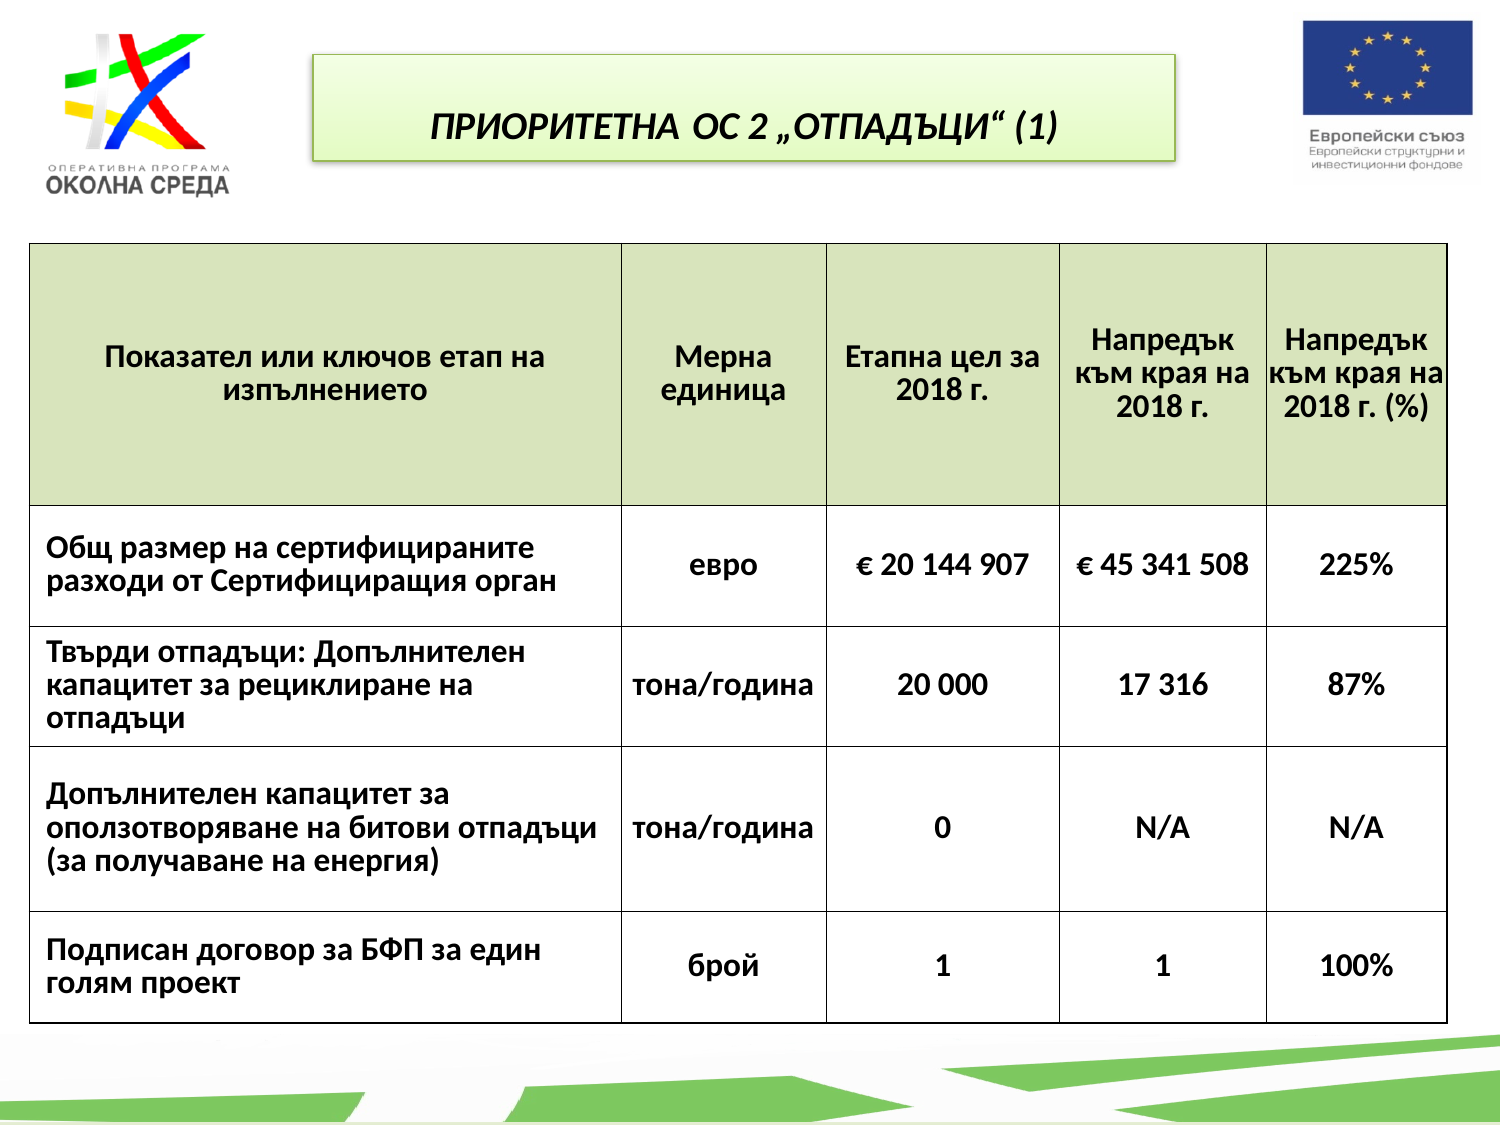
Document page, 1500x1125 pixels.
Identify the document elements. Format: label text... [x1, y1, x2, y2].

table_header Мерна единица [622, 244, 826, 505]
table_cell брой [622, 912, 826, 1022]
table_cell N/A [1060, 747, 1266, 911]
table_header Показател или ключов етап на изпълнението [30, 244, 621, 505]
table_cell Твърди отпадъци: Допълнителен капацитет за рециклиране на отпадъци [30, 627, 621, 746]
text_box ПРИОРИТЕТНА ОС 2 „ОТПАДЪЦИ“ (1) [312, 54, 1176, 162]
table_cell Общ размер на сертифицираните разходи от Сертифициращия орган [30, 506, 621, 626]
picture [1293, 12, 1481, 185]
text_box [29, 656, 1470, 1033]
table_cell тона/година [622, 627, 826, 746]
table_header Етапна цел за 2018 г. [827, 244, 1059, 505]
table_cell 1 [827, 912, 1059, 1022]
table_cell N/A [1267, 747, 1446, 911]
table_header Напредък към края на 2018 г. [1060, 244, 1266, 505]
table_cell 225% [1267, 506, 1446, 626]
table_cell 100% [1267, 912, 1446, 1022]
table_cell тона/година [622, 747, 826, 911]
table_cell Подписан договор за БФП за един голям проект [30, 912, 621, 1022]
table_cell € 45 341 508 [1060, 506, 1266, 626]
picture [0, 1034, 1500, 1122]
table_cell 87% [1267, 627, 1446, 746]
table_cell 20 000 [827, 627, 1059, 746]
table_cell евро [622, 506, 826, 626]
table_cell 17 316 [1060, 627, 1266, 746]
table_header Напредък към края на 2018 г. (%) [1267, 244, 1446, 505]
table_cell Допълнителен капацитет за оползотворяване на битови отпадъци (за получаване на енергия) [30, 747, 621, 911]
picture [16, 12, 255, 211]
table_cell € 20 144 907 [827, 506, 1059, 626]
table_cell 0 [827, 747, 1059, 911]
table_cell 1 [1060, 912, 1266, 1022]
